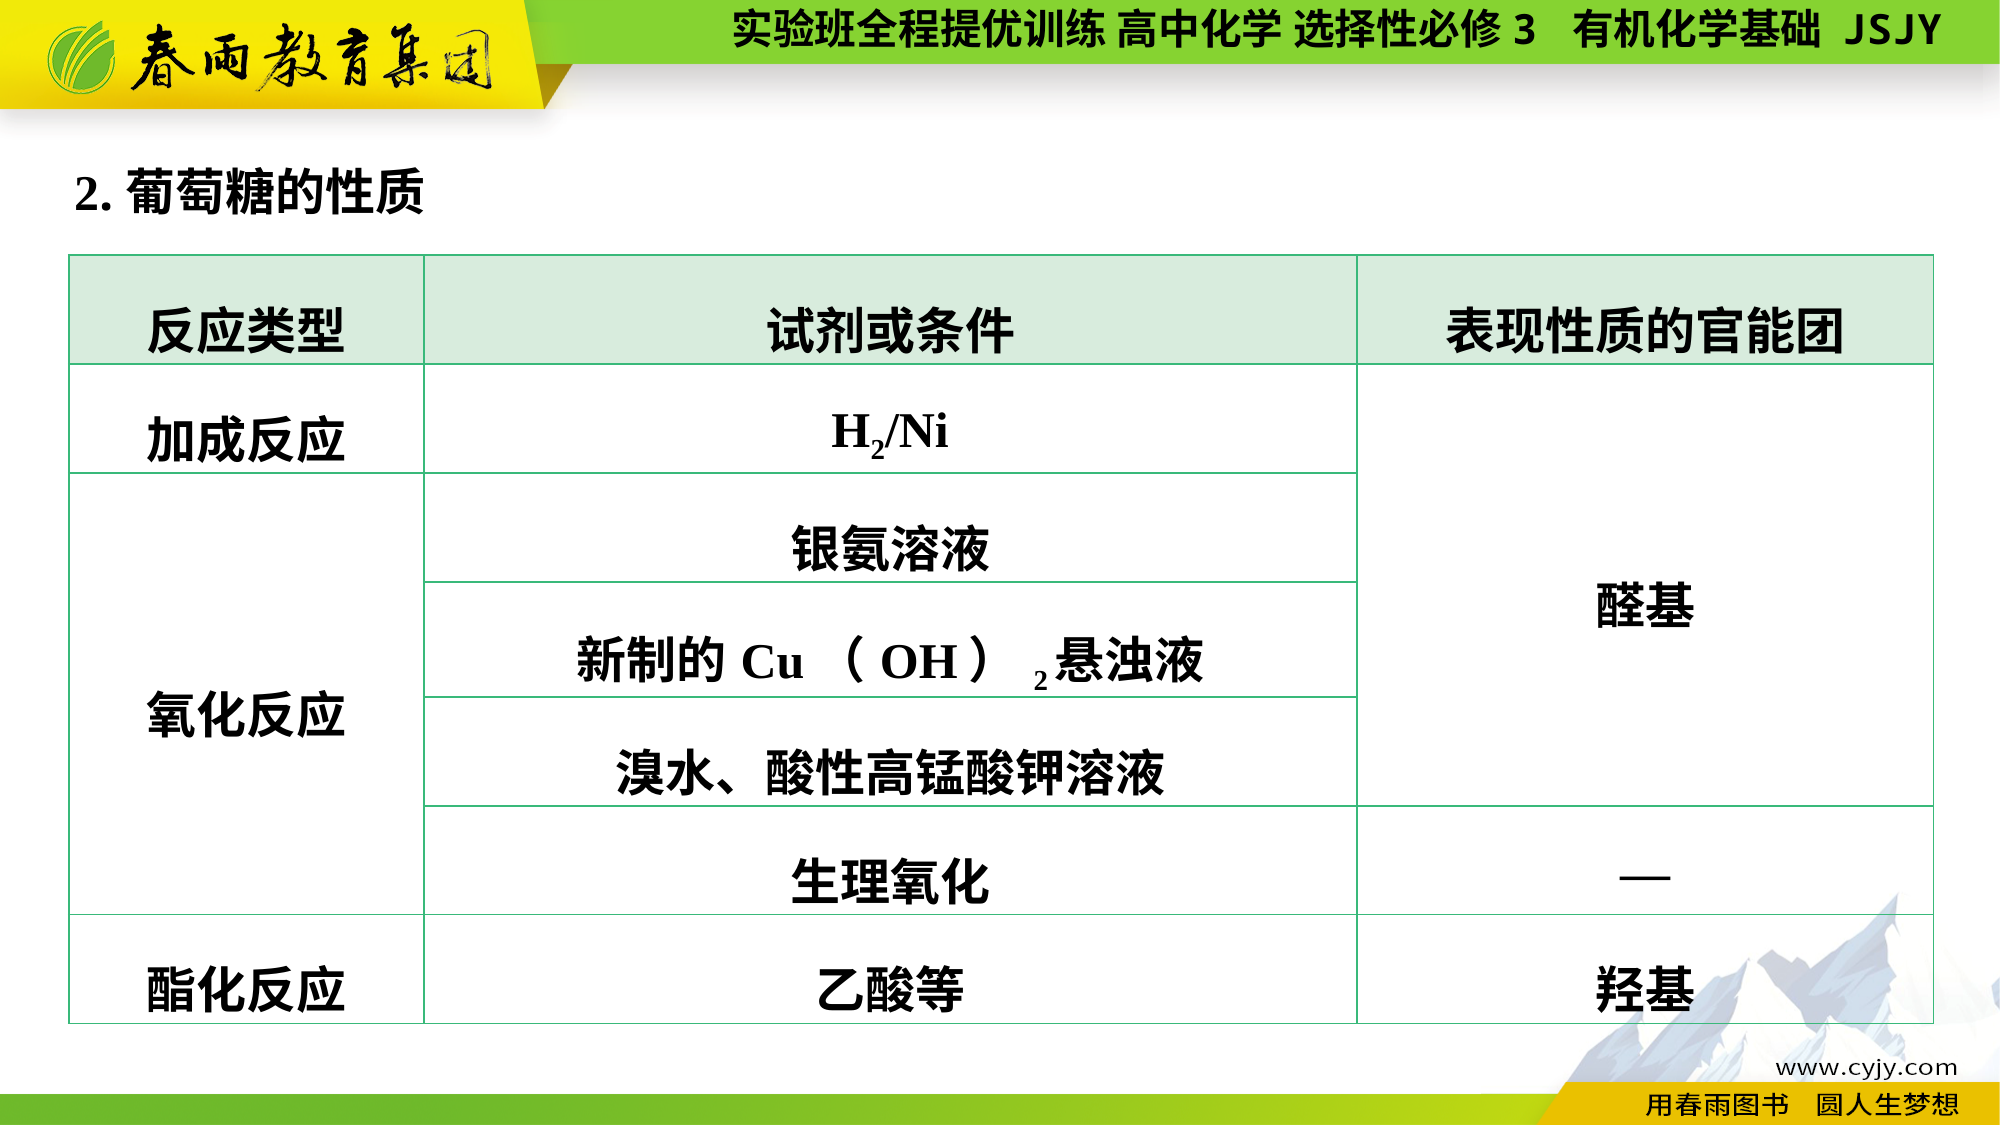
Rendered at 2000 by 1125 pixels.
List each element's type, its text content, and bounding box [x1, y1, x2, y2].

table_header 反应类型 [70, 256, 423, 363]
table_cell 新制的Cu（OH）2悬浊液 [425, 583, 1356, 696]
table_cell 氧化反应 [70, 474, 423, 914]
table_cell — [1358, 807, 1933, 914]
table_cell 酯化反应 [70, 915, 423, 1023]
table_cell 溴水、酸性高锰酸钾溶液 [425, 698, 1356, 805]
table_cell 羟基 [1358, 915, 1933, 1023]
table_header 试剂或条件 [425, 256, 1356, 363]
table_cell 生理氧化 [425, 807, 1356, 914]
table_cell 加成反应 [70, 365, 423, 472]
picture [0, 0, 2000, 1125]
table_cell 银氨溶液 [425, 474, 1356, 581]
list 2.葡萄糖的性质 [59, 122, 1944, 217]
table_cell 醛基 [1358, 365, 1933, 805]
table_cell H2/Ni [425, 365, 1356, 472]
table_header 表现性质的官能团 [1358, 256, 1933, 363]
table_cell 乙酸等 [425, 915, 1356, 1023]
